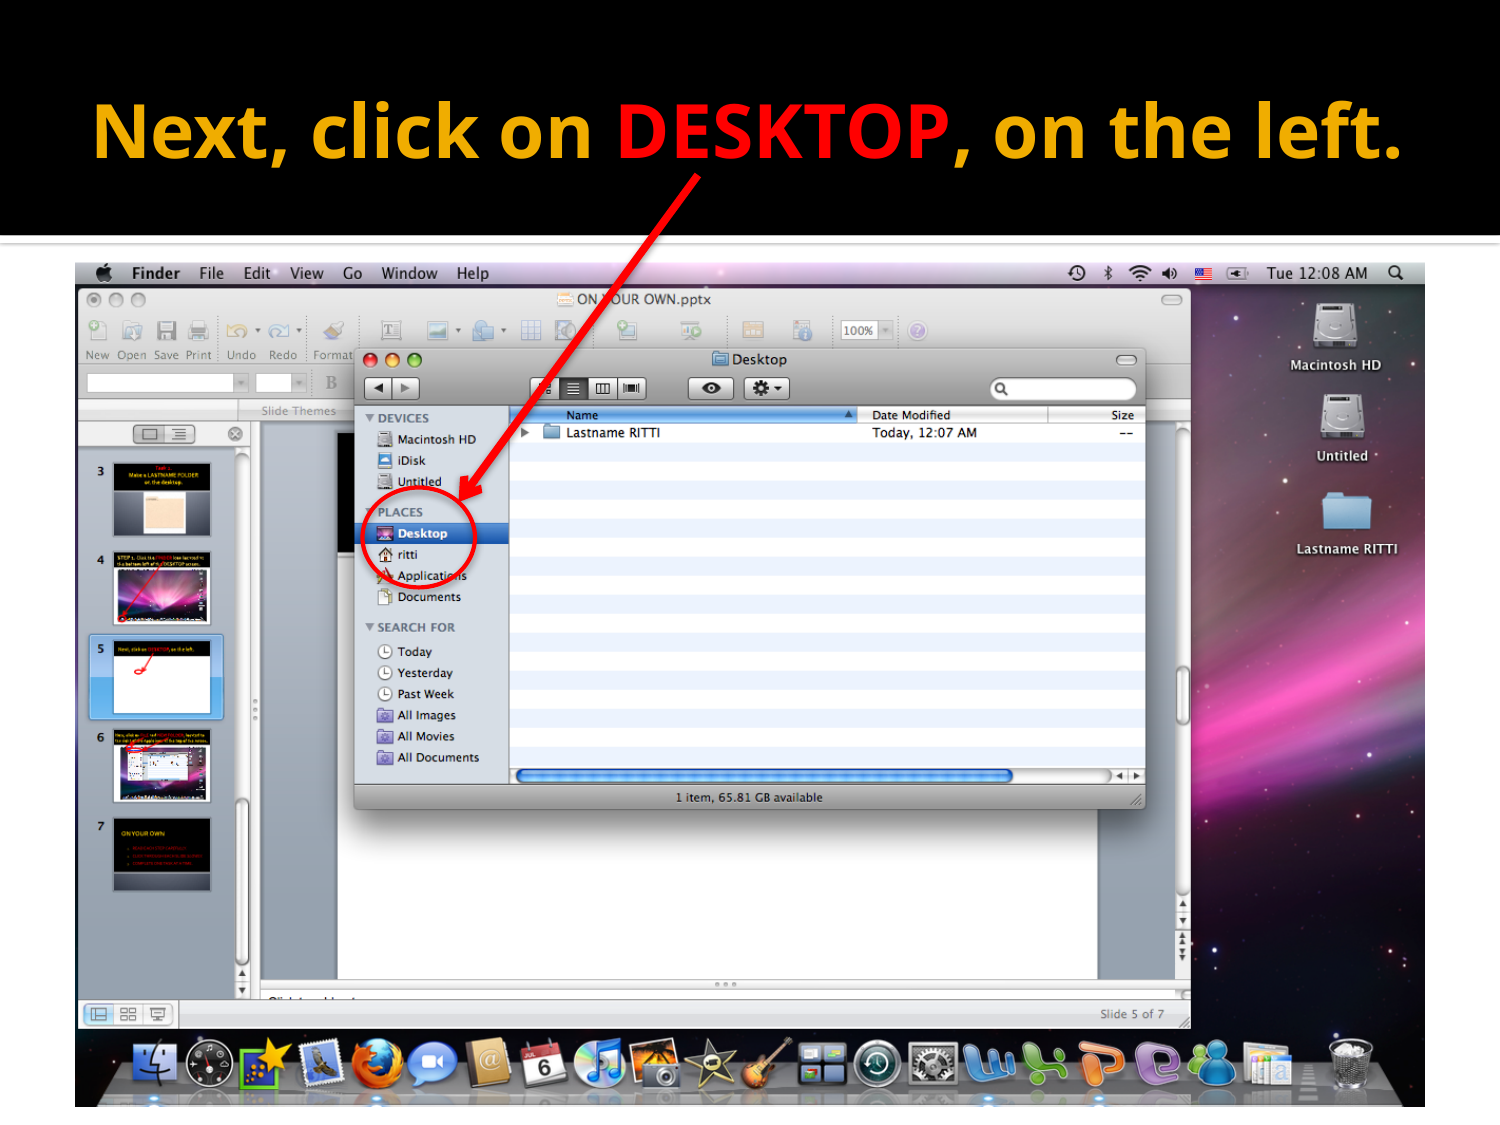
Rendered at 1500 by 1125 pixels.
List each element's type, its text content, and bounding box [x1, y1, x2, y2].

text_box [414, 218, 742, 459]
title Next, click on DESKTOP, on the left. [75, 25, 1425, 231]
picture [74, 262, 1425, 1107]
